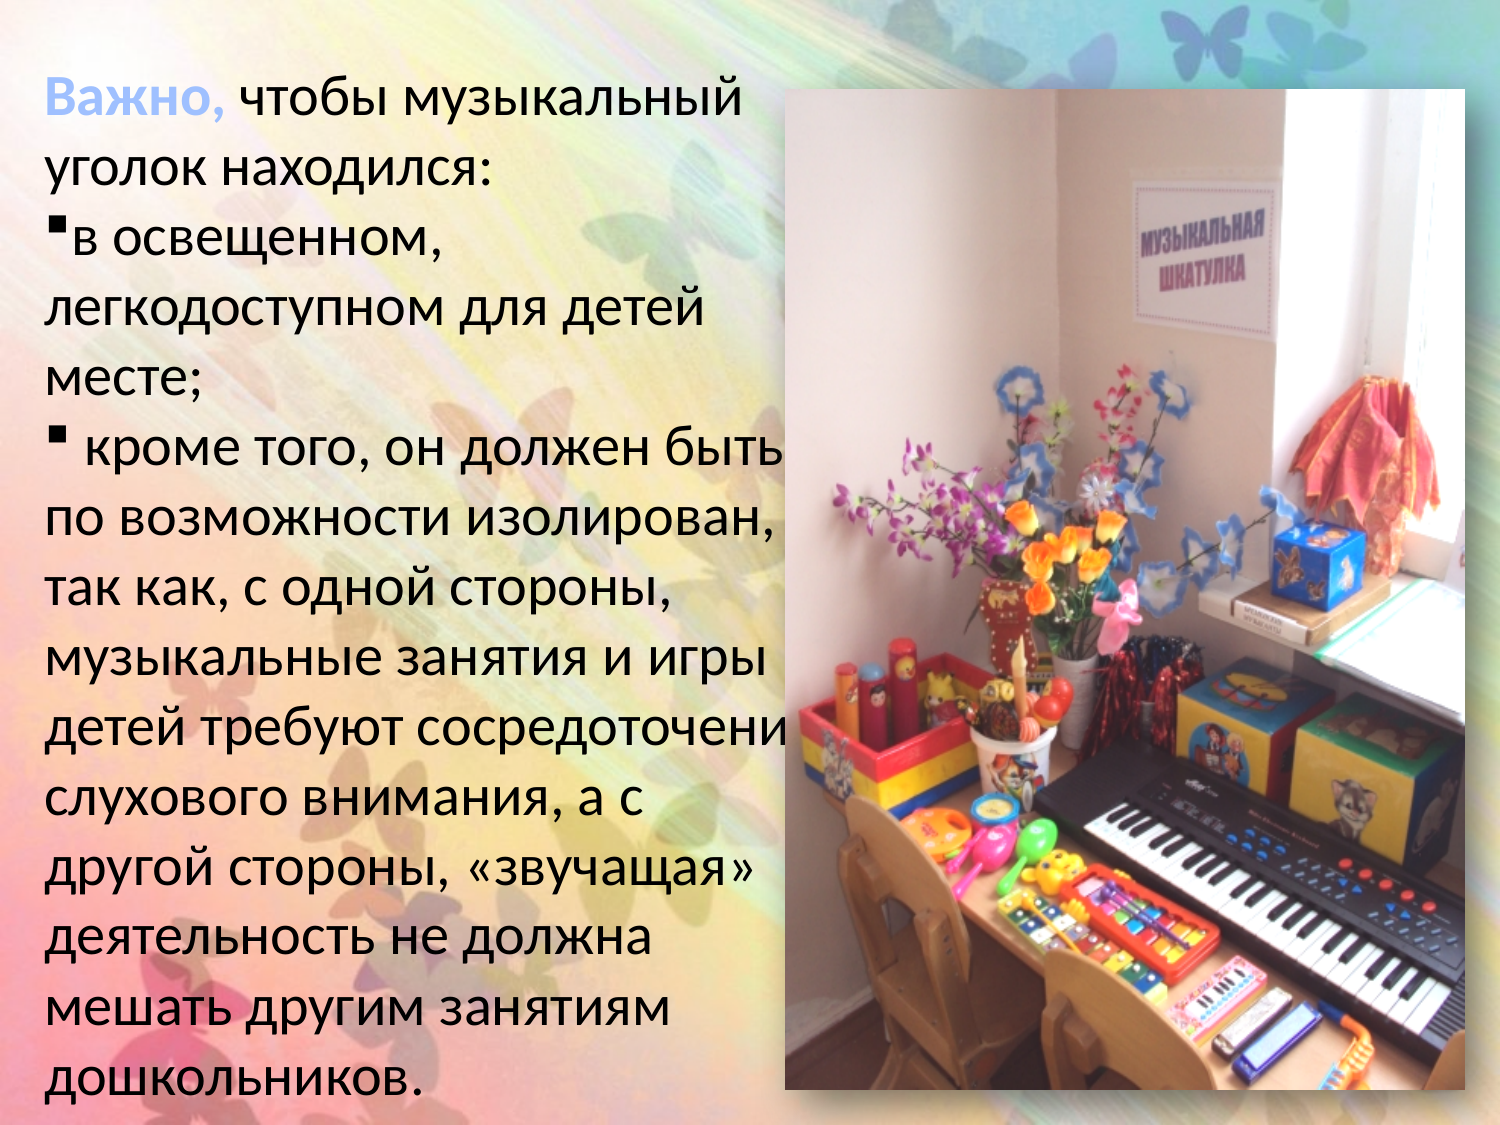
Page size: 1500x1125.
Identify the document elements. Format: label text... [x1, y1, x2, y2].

picture [785, 89, 1465, 1090]
text_box Важно, чтобы музыкальный уголок находился: в освещенном, легкодоступном для детей месте; кроме того, он должен быть по возможности изолирован, так как, с одной стороны, музыкальные занятия и игры детей требуют сосредоточения слухового внимания, а с другой стороны, «звучащая» деятельность не должна мешать другим занятиям дошкольников. [29, 49, 833, 1115]
